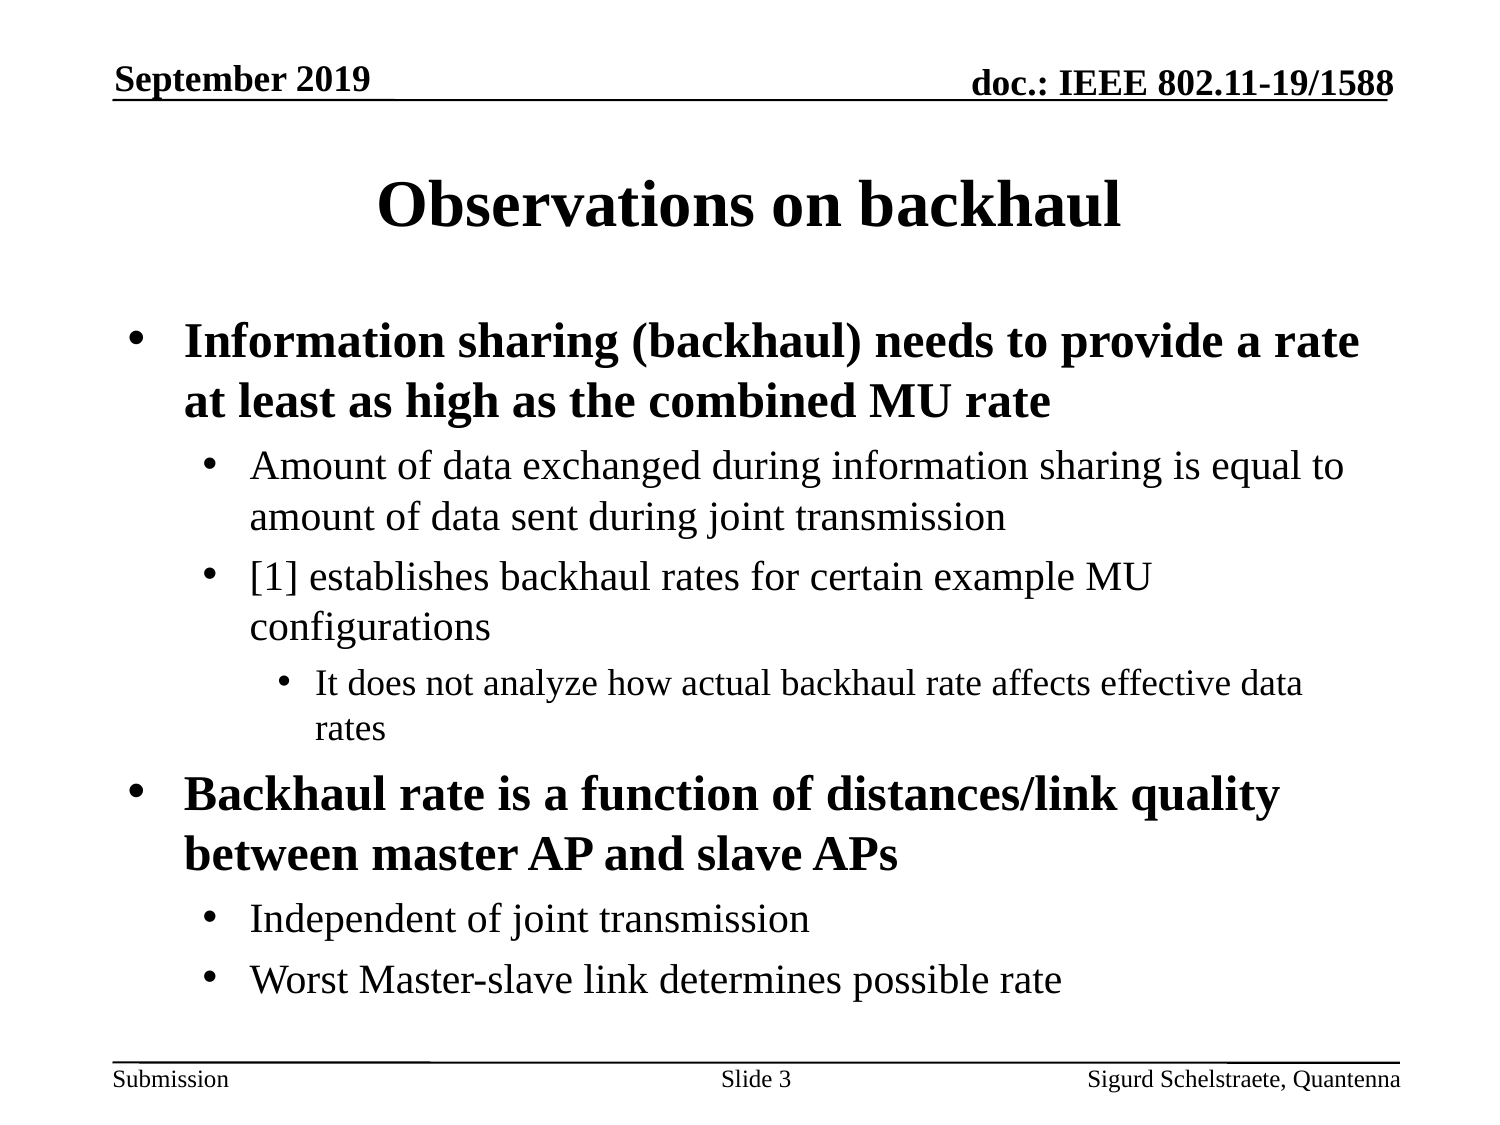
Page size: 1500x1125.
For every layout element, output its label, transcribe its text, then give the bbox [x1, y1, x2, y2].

footer Sigurd Schelstraete, Quantenna [878, 1061, 1402, 1093]
list Information sharing (backhaul) needs to provide a rate at least as high as the combined MU rate Amount of data exchanged during information sharing is equal to amount of data sent during joint transmission [1] establishes backhaul rates for certain example MU configurations It does not analyze how actual backhaul rate affects effective data rates Backhaul rate is a function of distances/link quality between master AP and slave APs Independent of joint transmission Worst Master-slave link determines possible rate [112, 299, 1388, 976]
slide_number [114, 54, 423, 100]
title Observations on backhaul [112, 112, 1388, 288]
slide_number Slide 3 [712, 1061, 800, 1123]
